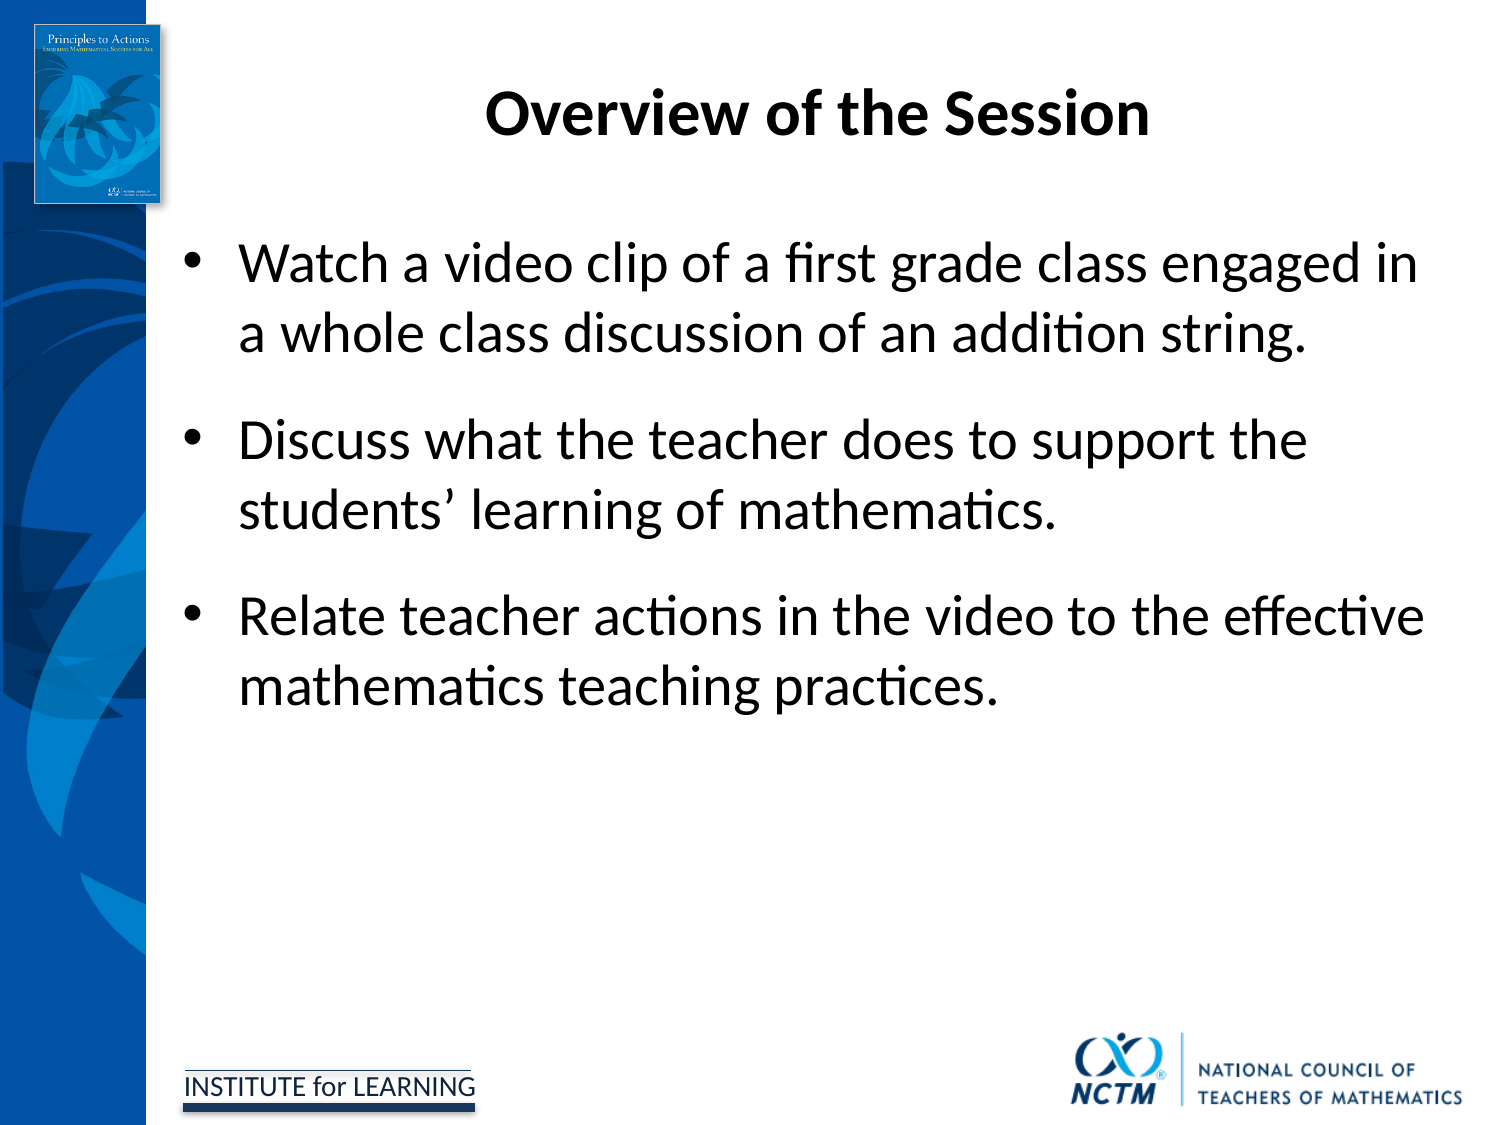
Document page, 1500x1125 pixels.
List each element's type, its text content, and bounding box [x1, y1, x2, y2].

picture [0, 0, 146, 1125]
title Overview of the Session [167, 45, 1470, 173]
picture [35, 25, 160, 203]
list Watch a video clip of a first grade class engaged in a whole class discussion of an addition string. Discuss what the teacher does to support the students’ learning of mathematics. Relate teacher actions in the video to the effective mathematics teaching practices. [167, 217, 1470, 1005]
